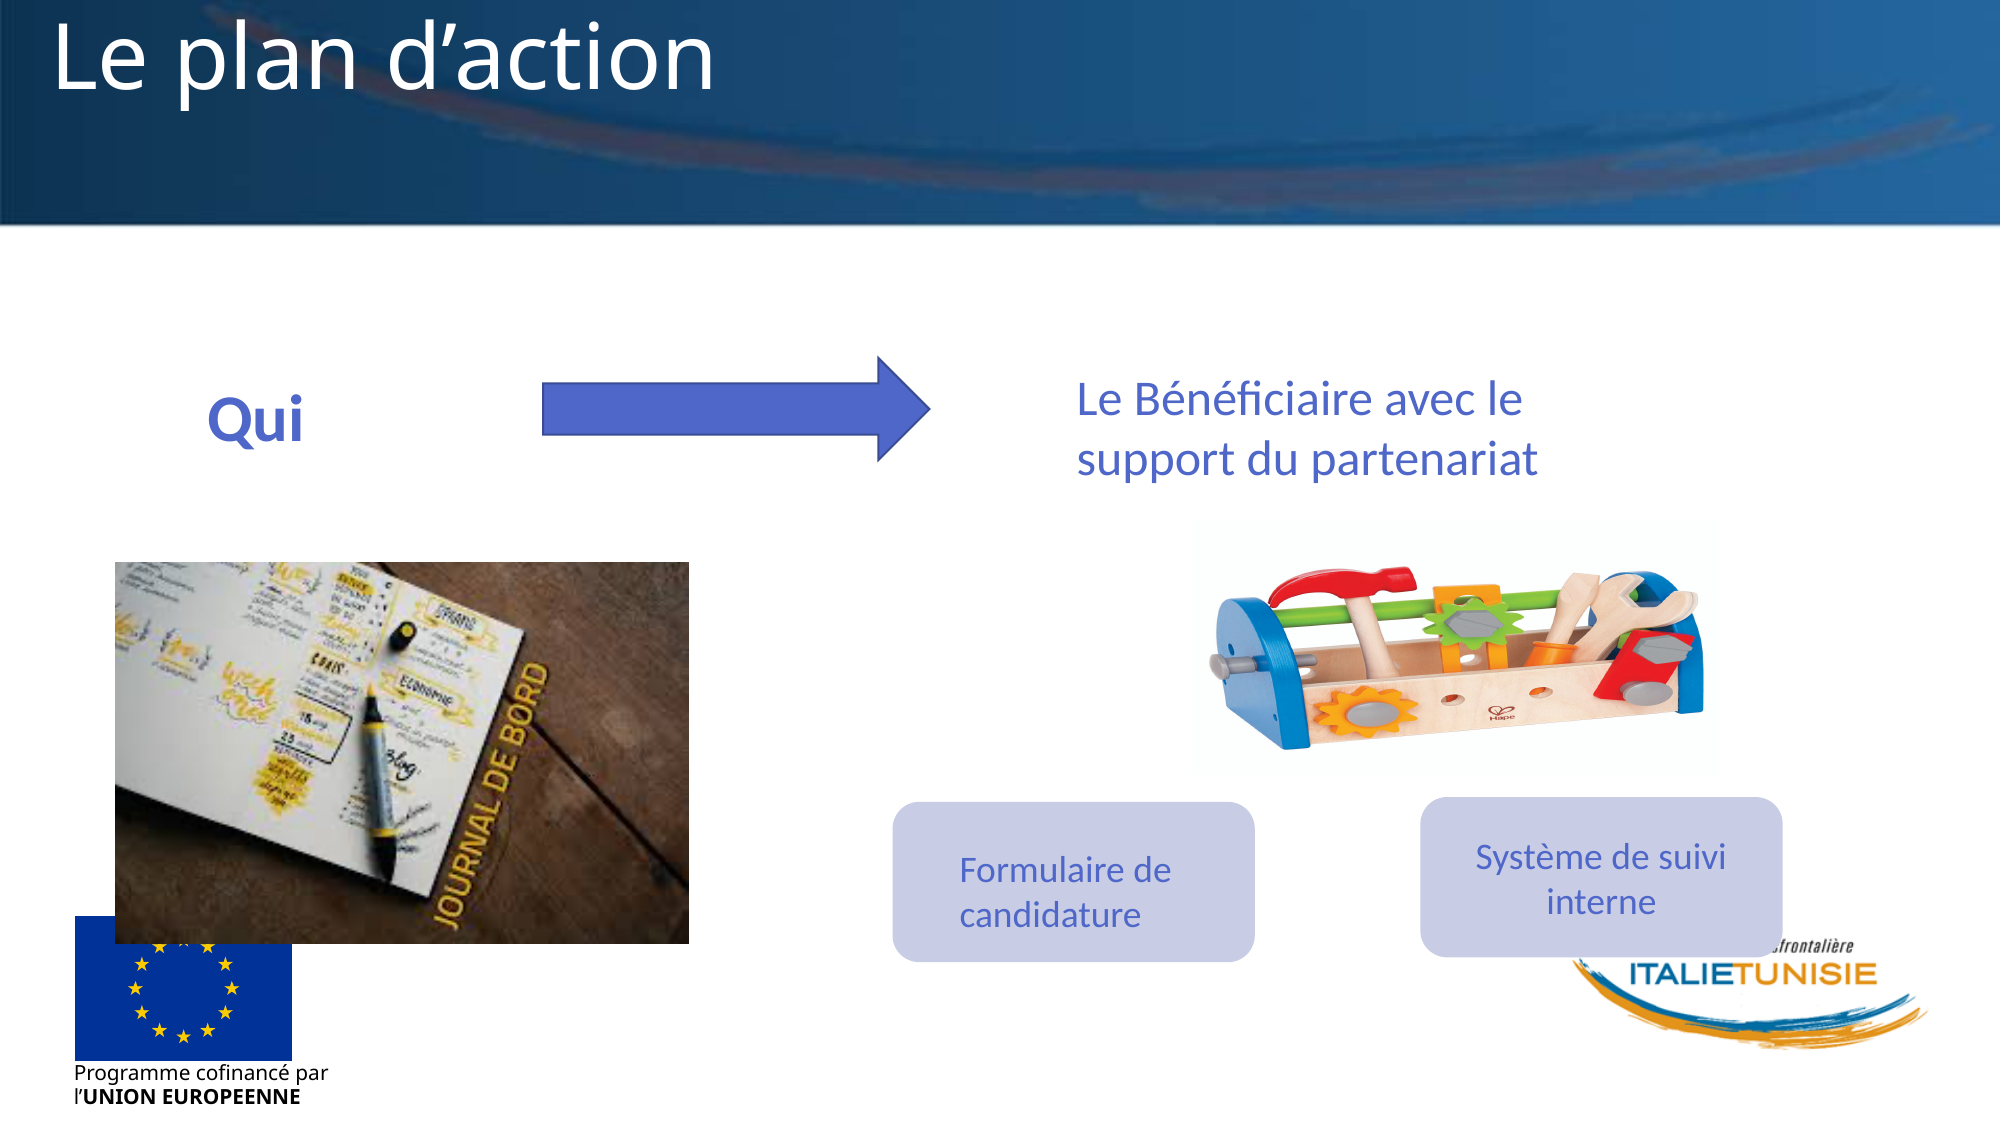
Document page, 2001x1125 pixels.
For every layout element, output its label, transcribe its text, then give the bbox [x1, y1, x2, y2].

title Le plan d’action [35, 3, 1761, 221]
text_box Formulaire de candidature [944, 837, 1237, 943]
picture [1559, 894, 1942, 1085]
text_box [542, 355, 931, 463]
text_box Système de suivi interne [1419, 795, 1784, 959]
picture [75, 562, 689, 1061]
picture [0, 0, 2000, 229]
text_box [891, 800, 1256, 964]
list Qui [192, 376, 1447, 944]
text_box Le Bénéficiaire avec le support du partenariat [1061, 357, 1706, 538]
picture [1193, 520, 1720, 776]
